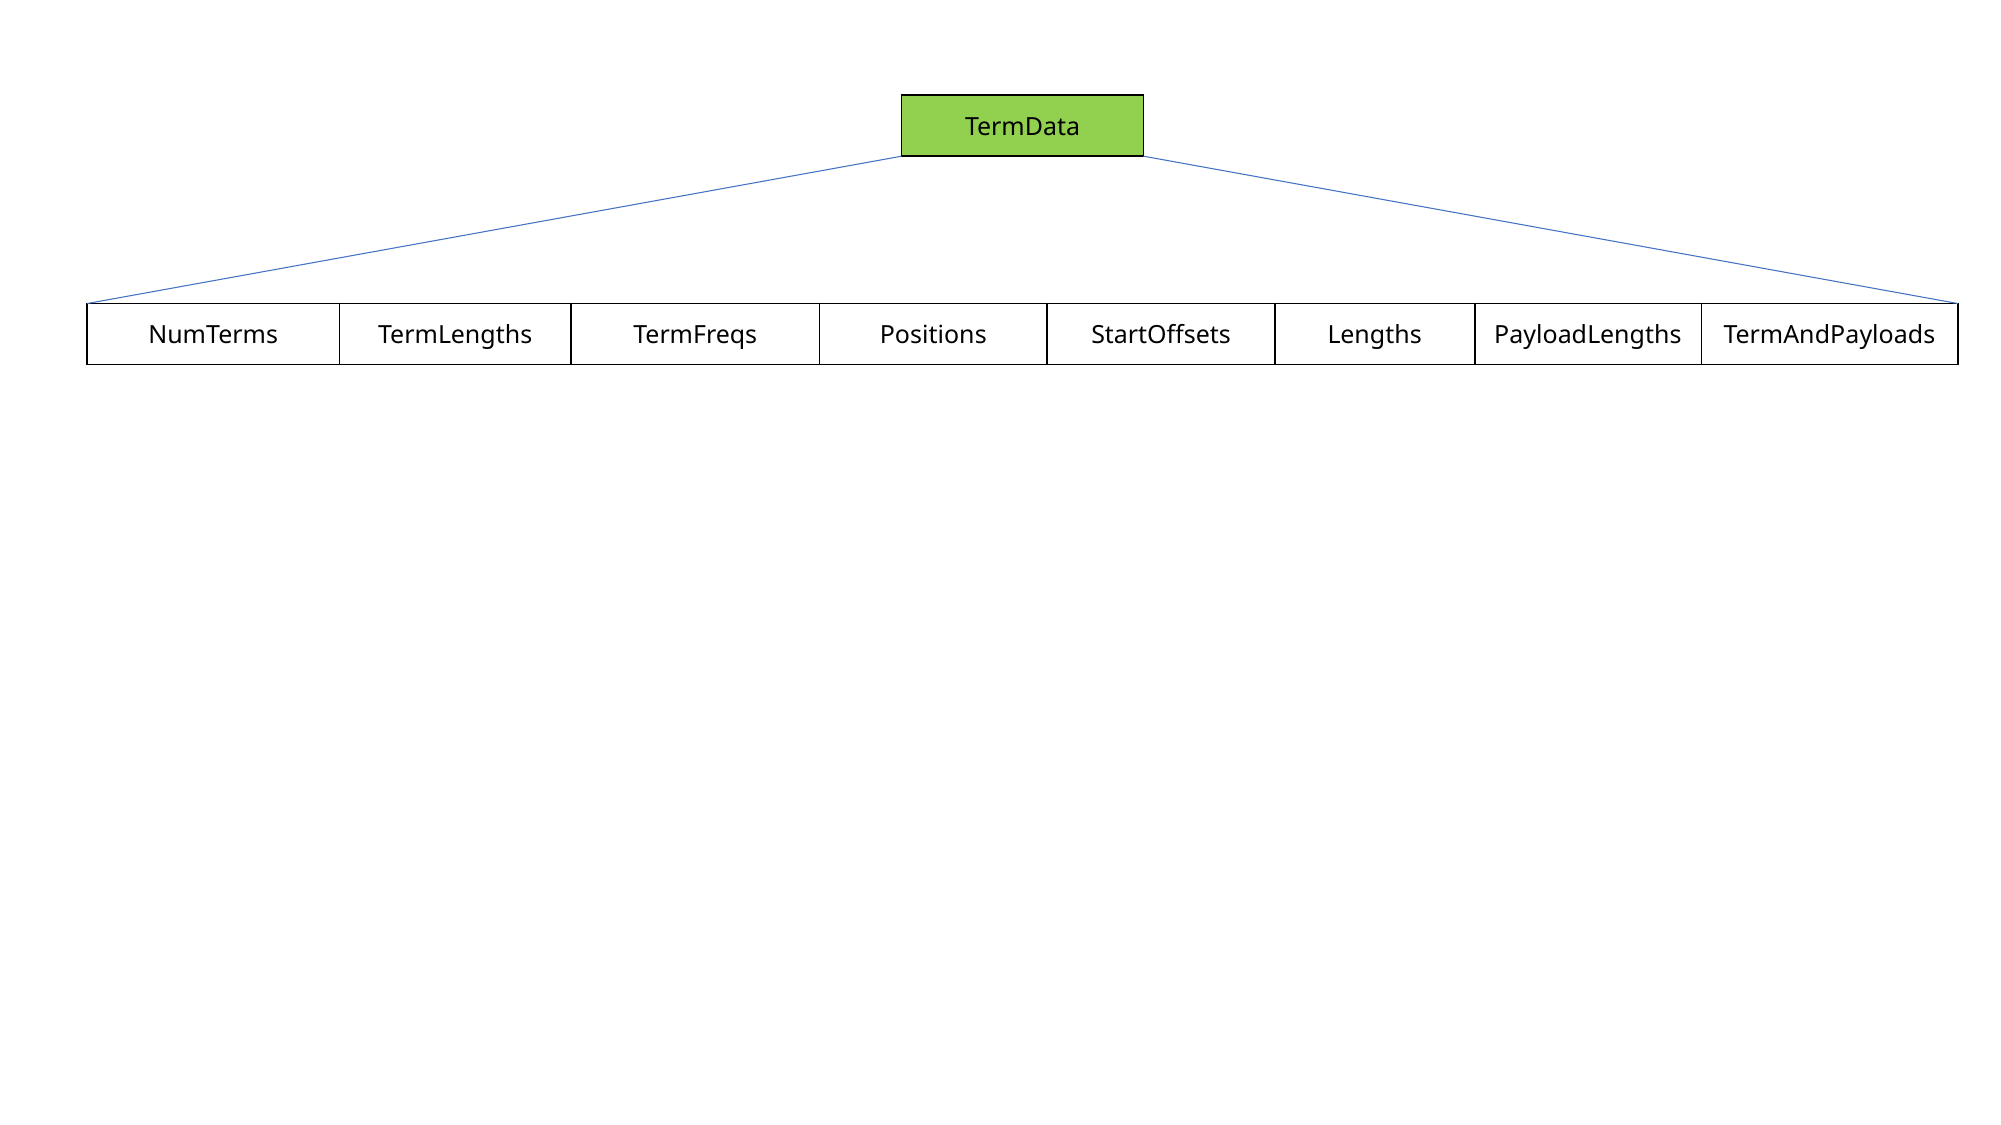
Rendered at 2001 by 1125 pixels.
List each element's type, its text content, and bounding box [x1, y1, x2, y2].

table_header TermFreqs [572, 304, 819, 364]
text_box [1143, 156, 1958, 304]
table_header NumTerms [88, 304, 339, 364]
table_header TermData [902, 96, 1143, 155]
table_header TermLengths [340, 304, 570, 364]
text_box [87, 156, 902, 304]
table_header StartOffsets [1048, 304, 1274, 364]
table_header Positions [820, 304, 1046, 364]
table_header Lengths [1276, 304, 1474, 364]
table_header TermAndPayloads [1702, 304, 1957, 364]
table_header PayloadLengths [1476, 304, 1701, 364]
